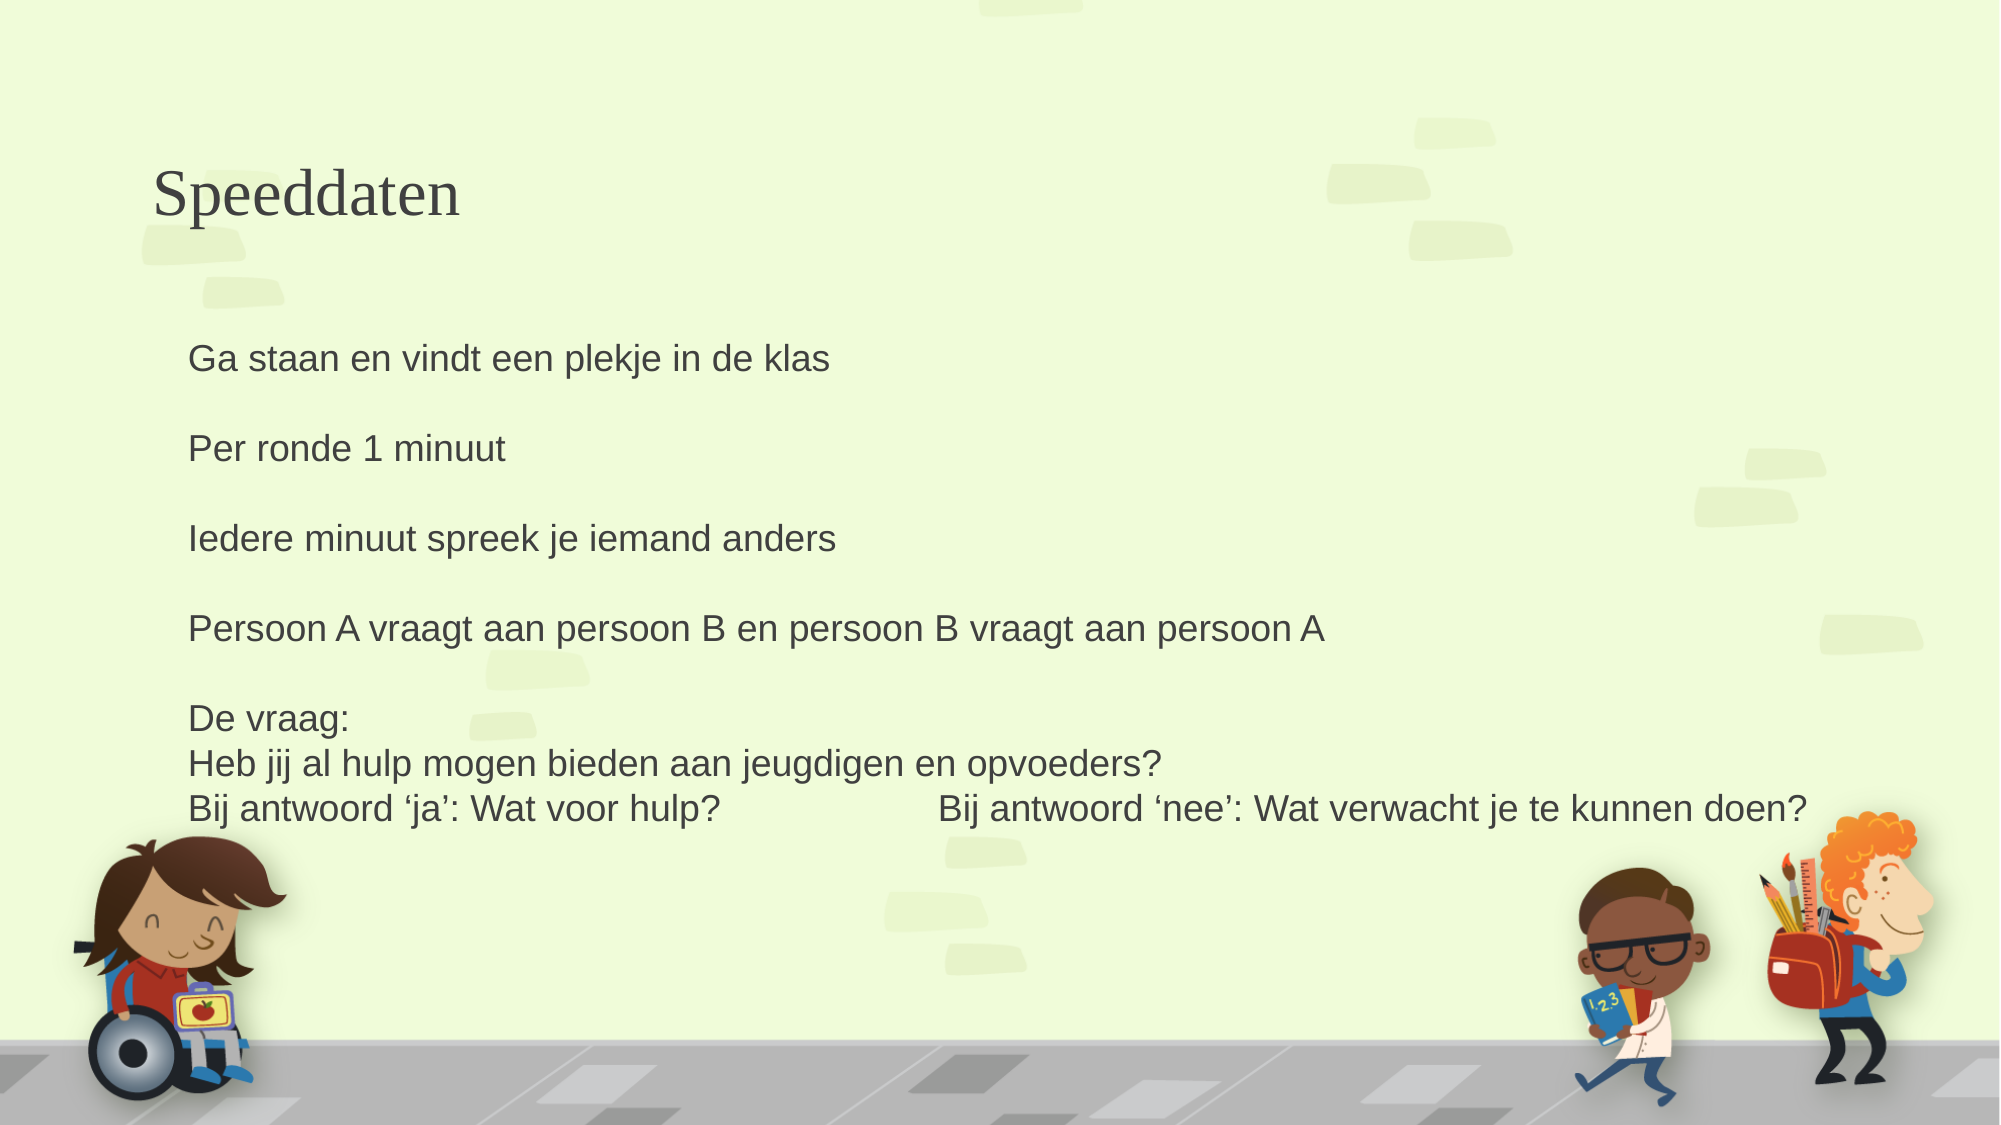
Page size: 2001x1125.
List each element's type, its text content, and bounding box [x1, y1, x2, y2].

picture [0, 0, 2000, 1125]
text_box Ga staan en vindt een plekje in de klas Per ronde 1 minuut Iedere minuut spreek je iemand anders Persoon A vraagt aan persoon B en persoon B vraagt aan persoon A De vraag: Heb jij al hulp mogen bieden aan jeugdigen en opvoeders? Bij antwoord ‘ja’: Wat voor hulp? Bij antwoord ‘nee’: Wat verwacht je te kunnen doen? [173, 326, 1910, 971]
title Speeddaten [137, 59, 1750, 238]
